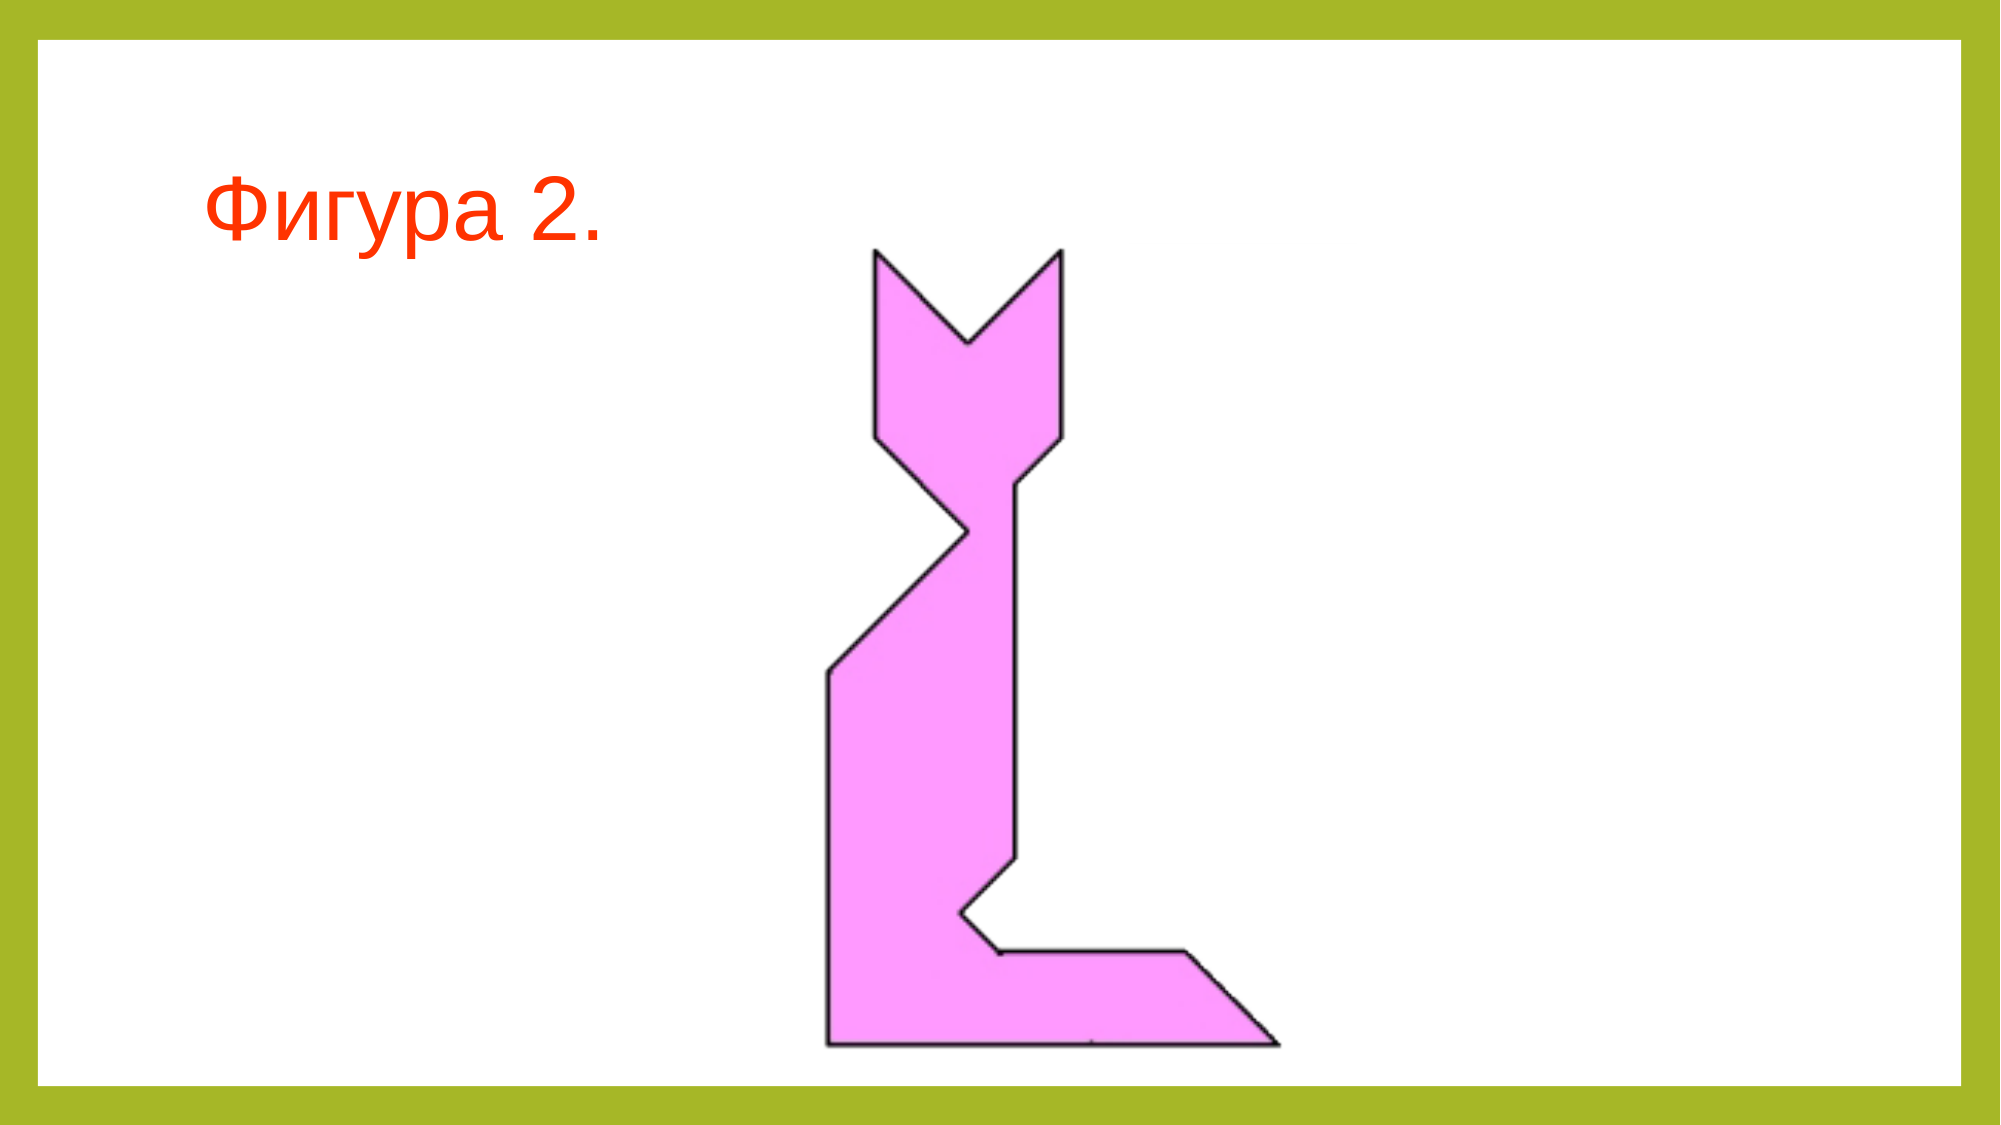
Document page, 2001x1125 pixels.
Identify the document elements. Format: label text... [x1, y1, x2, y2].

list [728, 243, 1358, 1094]
title Фигура 2. [187, 99, 1808, 323]
